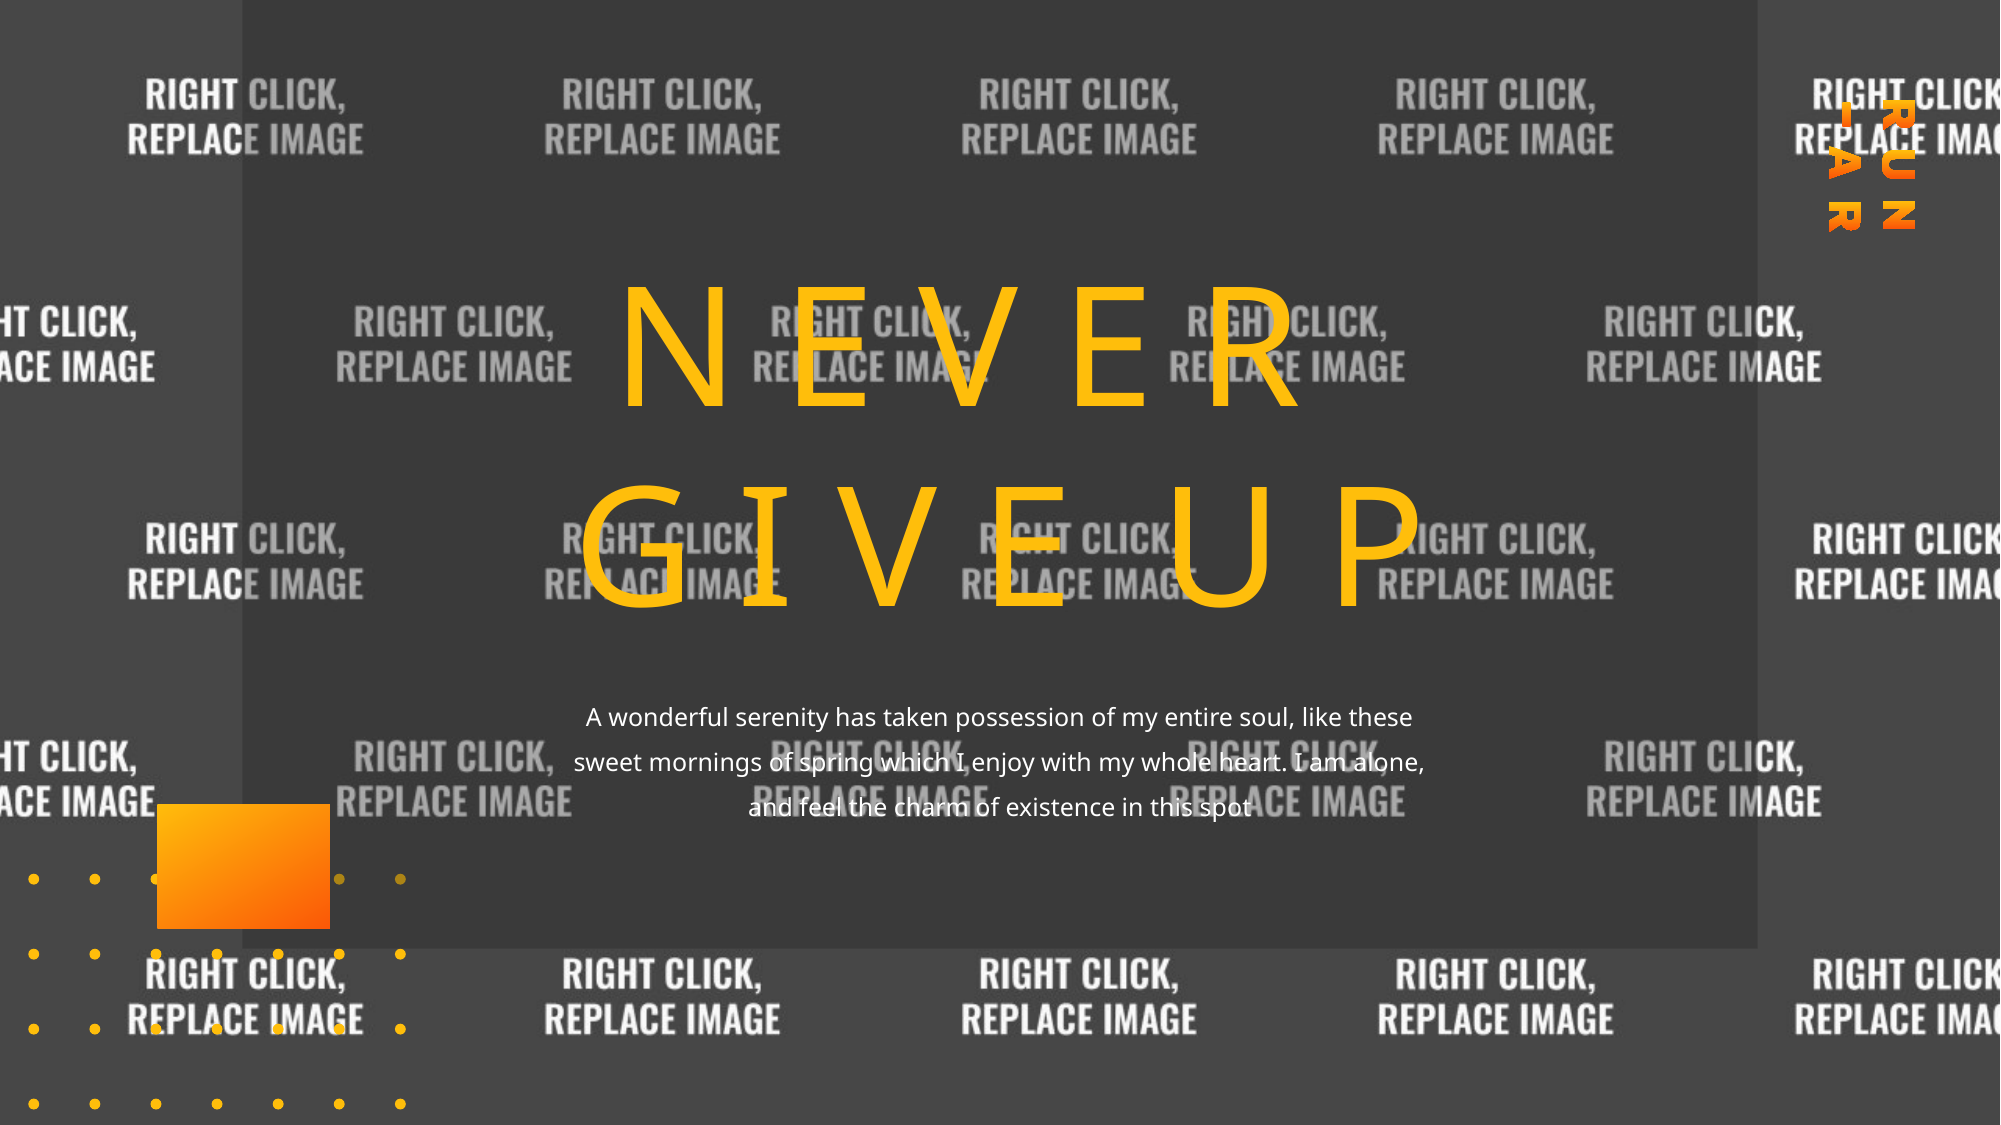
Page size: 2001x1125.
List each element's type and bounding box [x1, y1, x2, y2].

picture [0, 0, 2000, 1125]
text_box [28, 873, 406, 1110]
text_box [1806, 122, 1939, 209]
